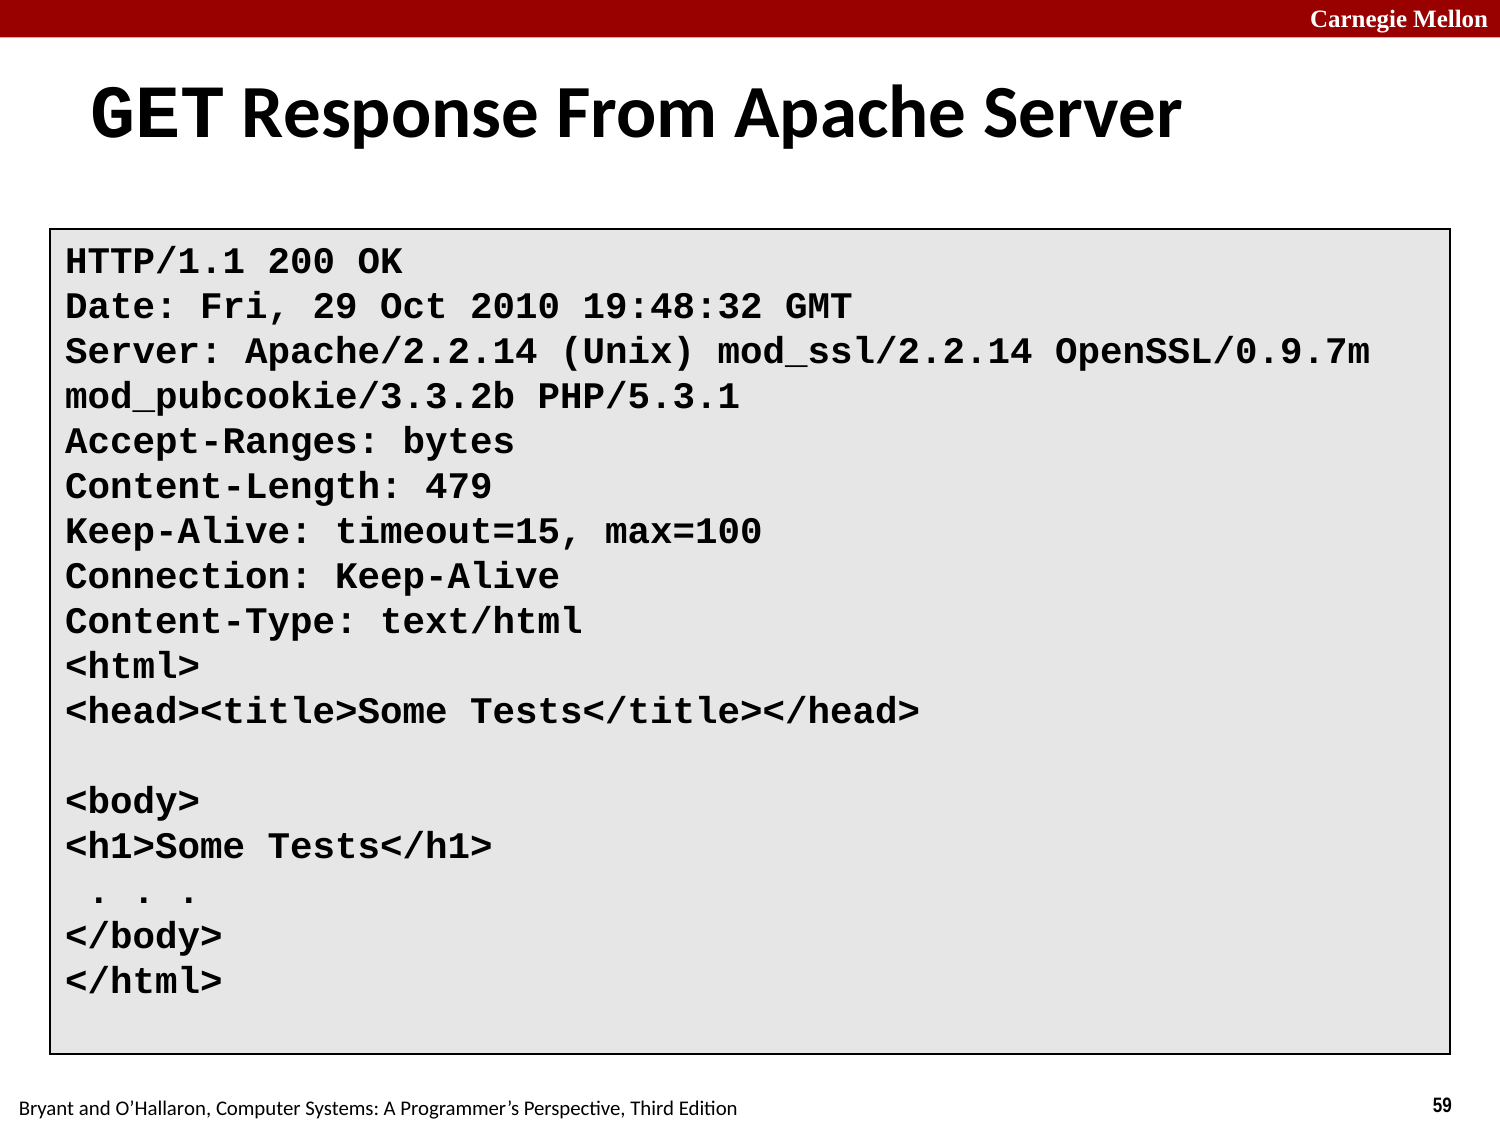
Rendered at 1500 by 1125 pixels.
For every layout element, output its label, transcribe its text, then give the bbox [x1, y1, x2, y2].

title GET Response From Apache Server [74, 54, 1476, 150]
text_box HTTP/1.1 200 OK Date: Fri, 29 Oct 2010 19:48:32 GMT Server: Apache/2.2.14 (Unix) mod_ssl/2.2.14 OpenSSL/0.9.7m mod_pubcookie/3.3.2b PHP/5.3.1 Accept-Ranges: bytes Content-Length: 479 Keep-Alive: timeout=15, max=100 Connection: Keep-Alive Content-Type: text/html <html> <head><title>Some Tests</title></head> <body> <h1>Some Tests</h1> . . . </body> </html> [50, 229, 1450, 1054]
